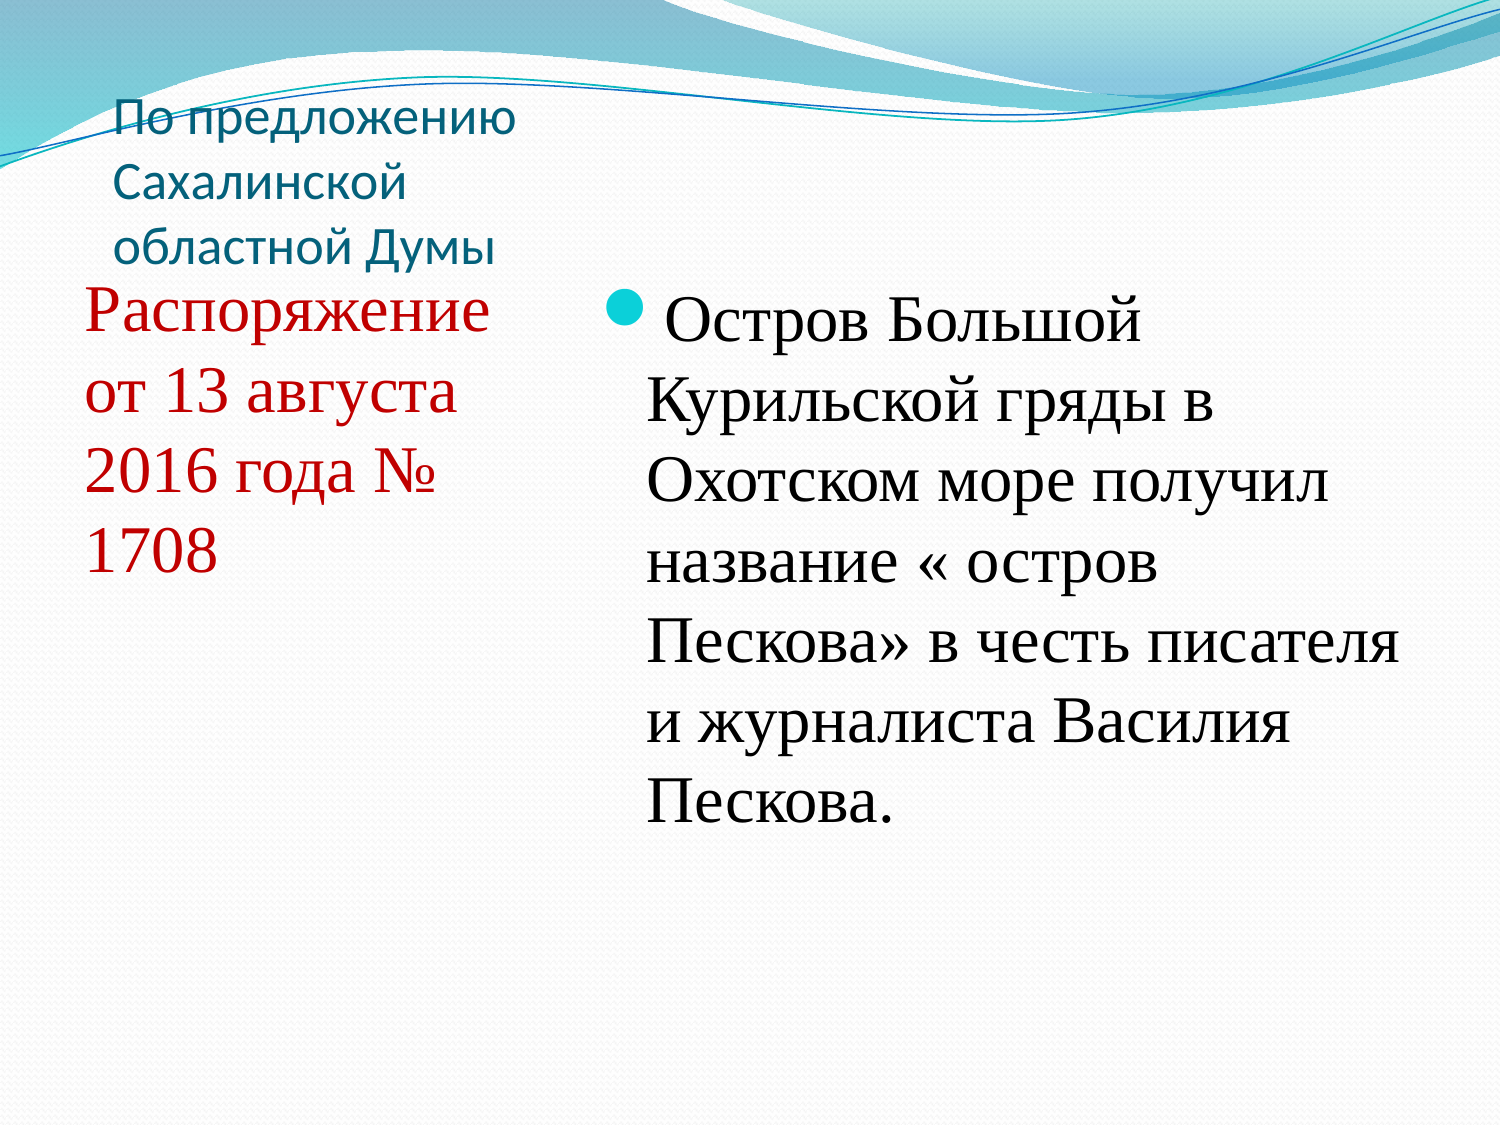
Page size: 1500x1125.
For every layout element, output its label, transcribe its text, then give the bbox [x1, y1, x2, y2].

title По предложению Сахалинской областной Думы [112, 84, 563, 275]
list Распоряжение от 13 августа 2016 года № 1708 [82, 257, 532, 1008]
list Остров Большой Курильской гряды в Охотском море получил название « остров Пескова» в честь писателя и журналиста Василия Пескова. [586, 275, 1425, 1025]
